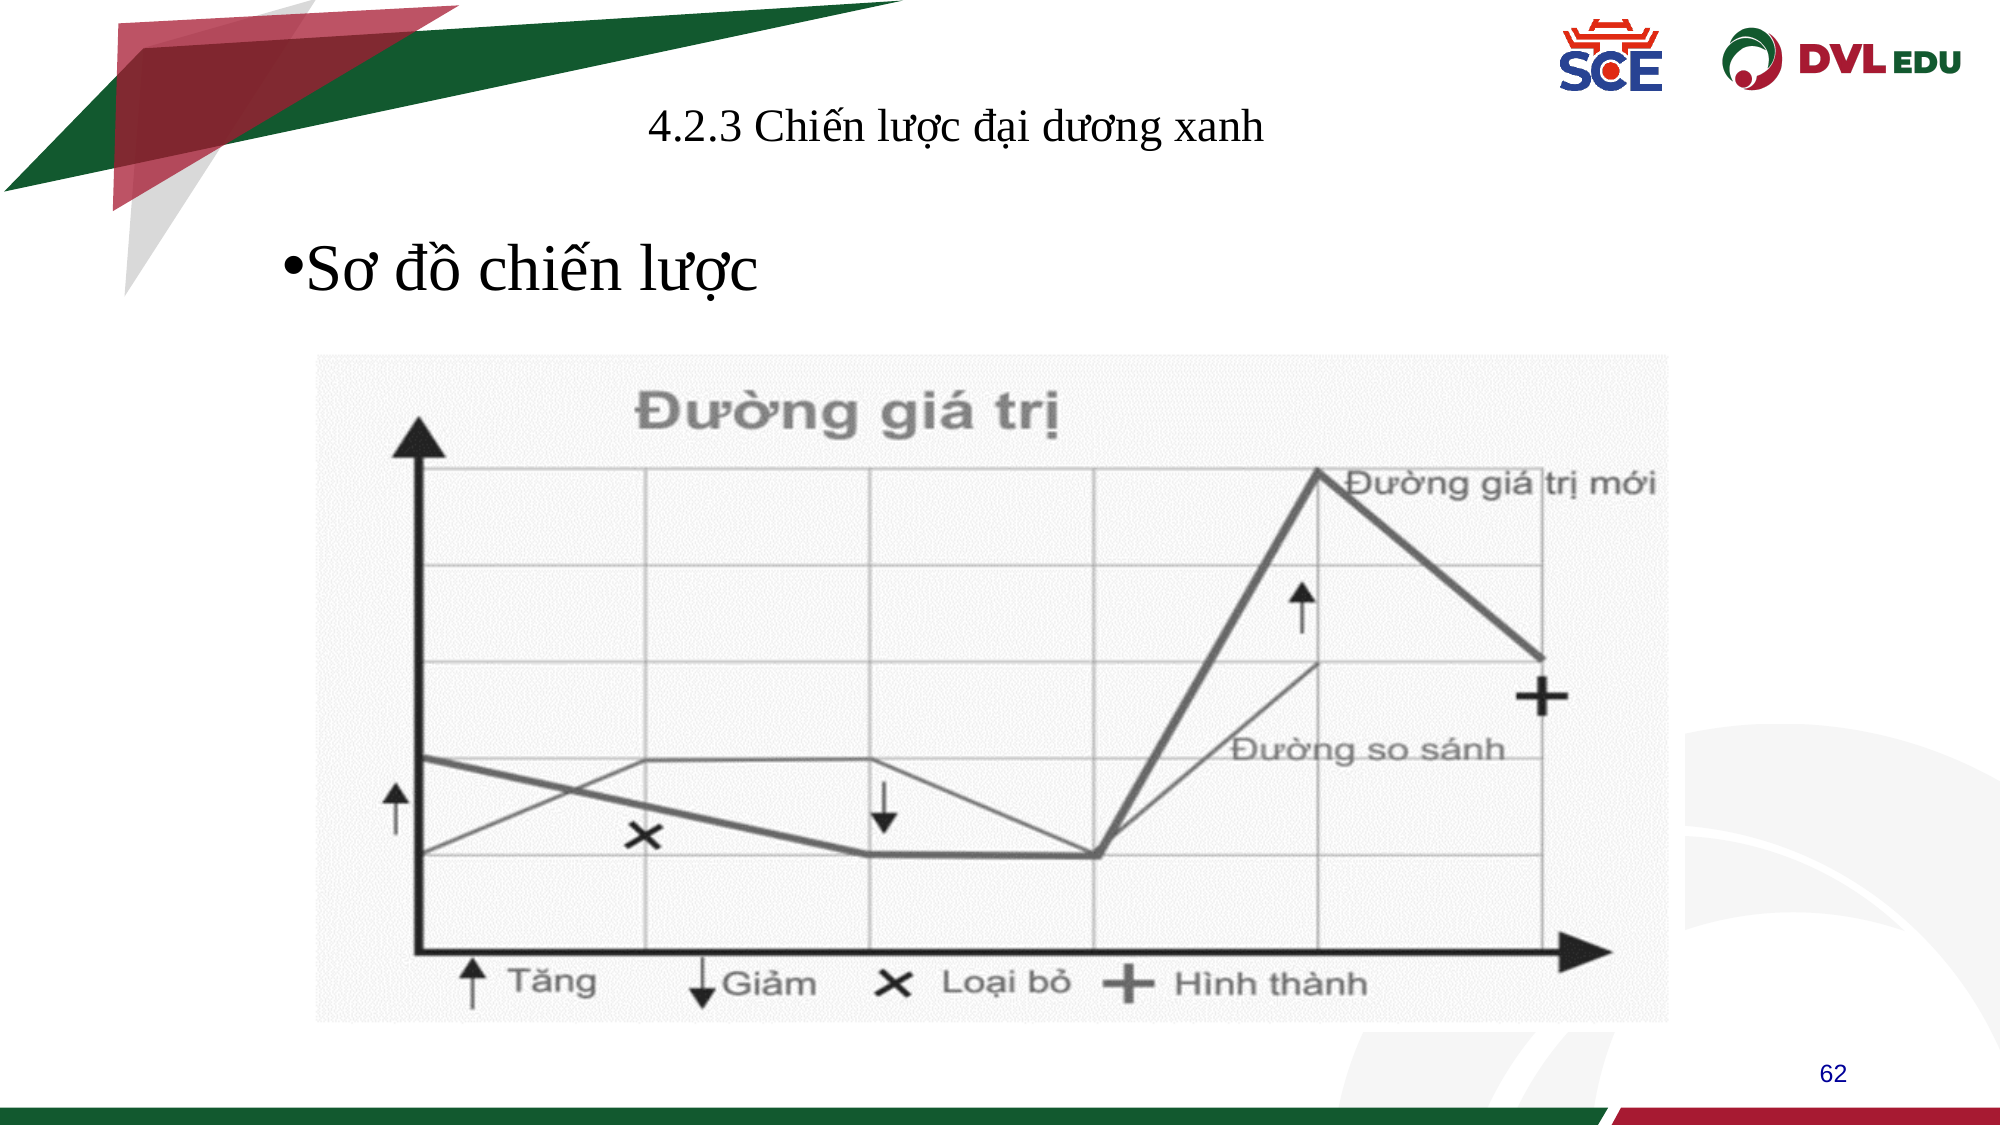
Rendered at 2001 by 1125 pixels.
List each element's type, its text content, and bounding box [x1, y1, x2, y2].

slide_number 62 [1412, 1042, 1863, 1103]
list Sơ đồ chiến lược [267, 176, 1707, 343]
picture [300, 347, 1685, 1032]
picture [1722, 27, 1961, 91]
title 4.2.3 Chiến lược đại dương xanh [633, 93, 1707, 159]
picture [1559, 19, 1667, 91]
